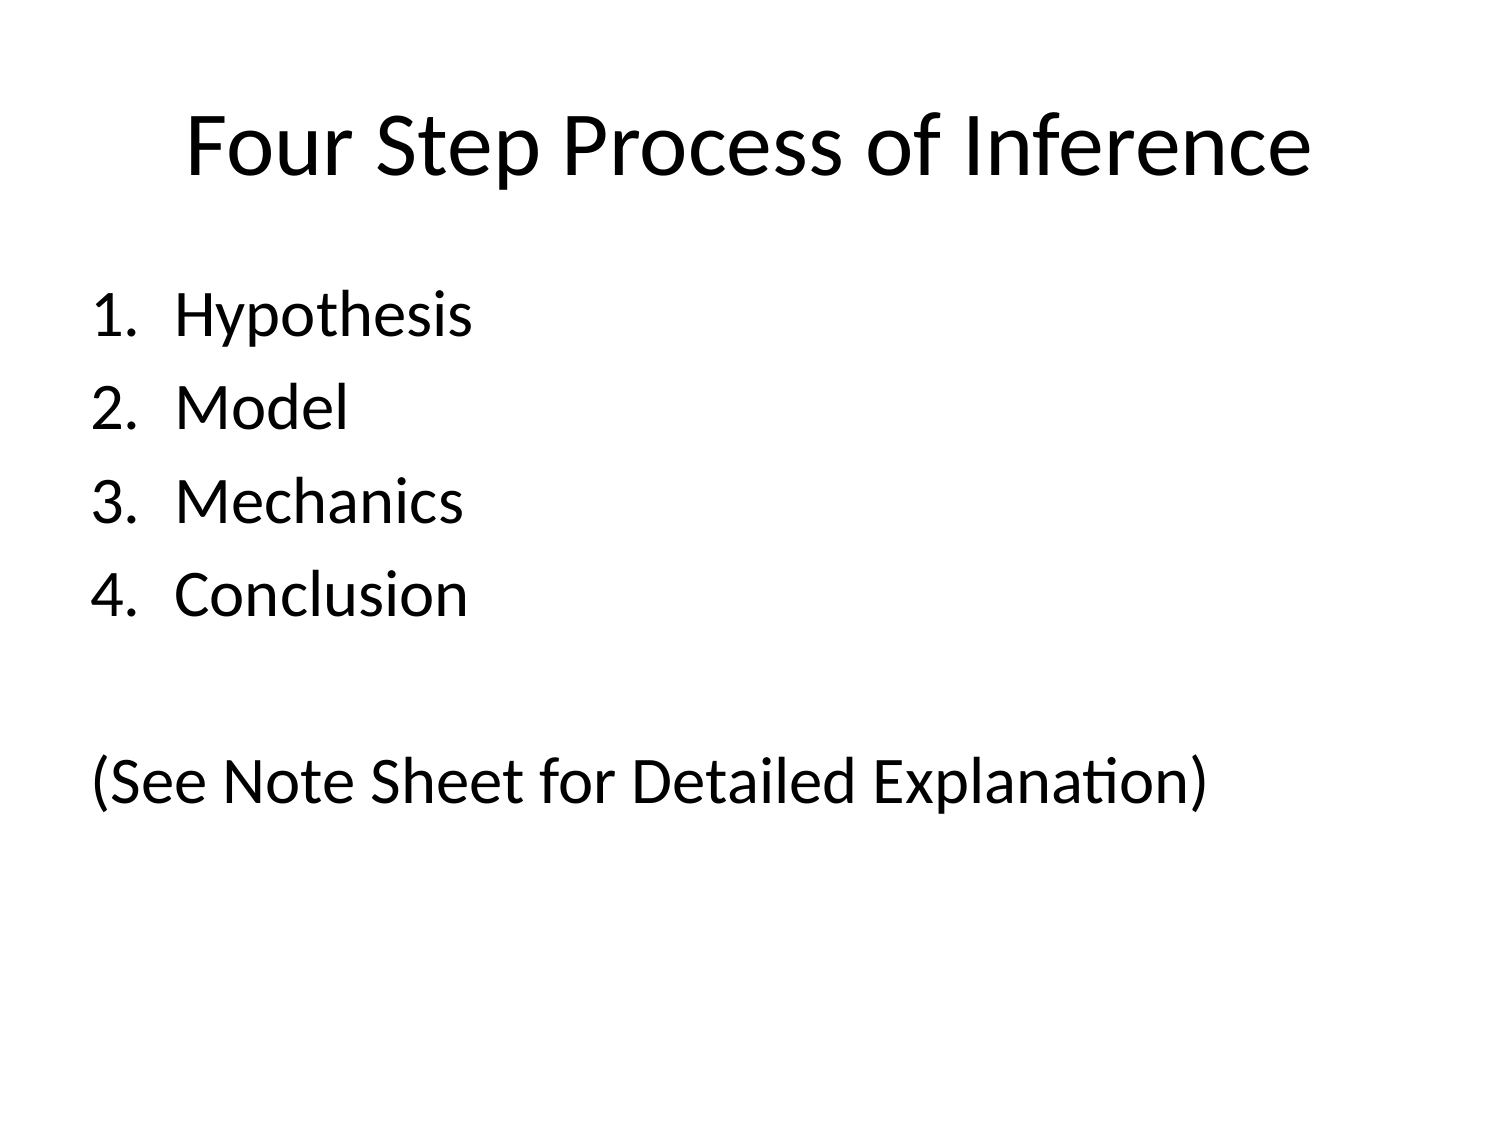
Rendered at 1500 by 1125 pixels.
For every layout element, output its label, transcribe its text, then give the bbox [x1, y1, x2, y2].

title Four Step Process of Inference [75, 45, 1425, 233]
list Hypothesis Model Mechanics Conclusion (See Note Sheet for Detailed Explanation) [75, 262, 1425, 1005]
